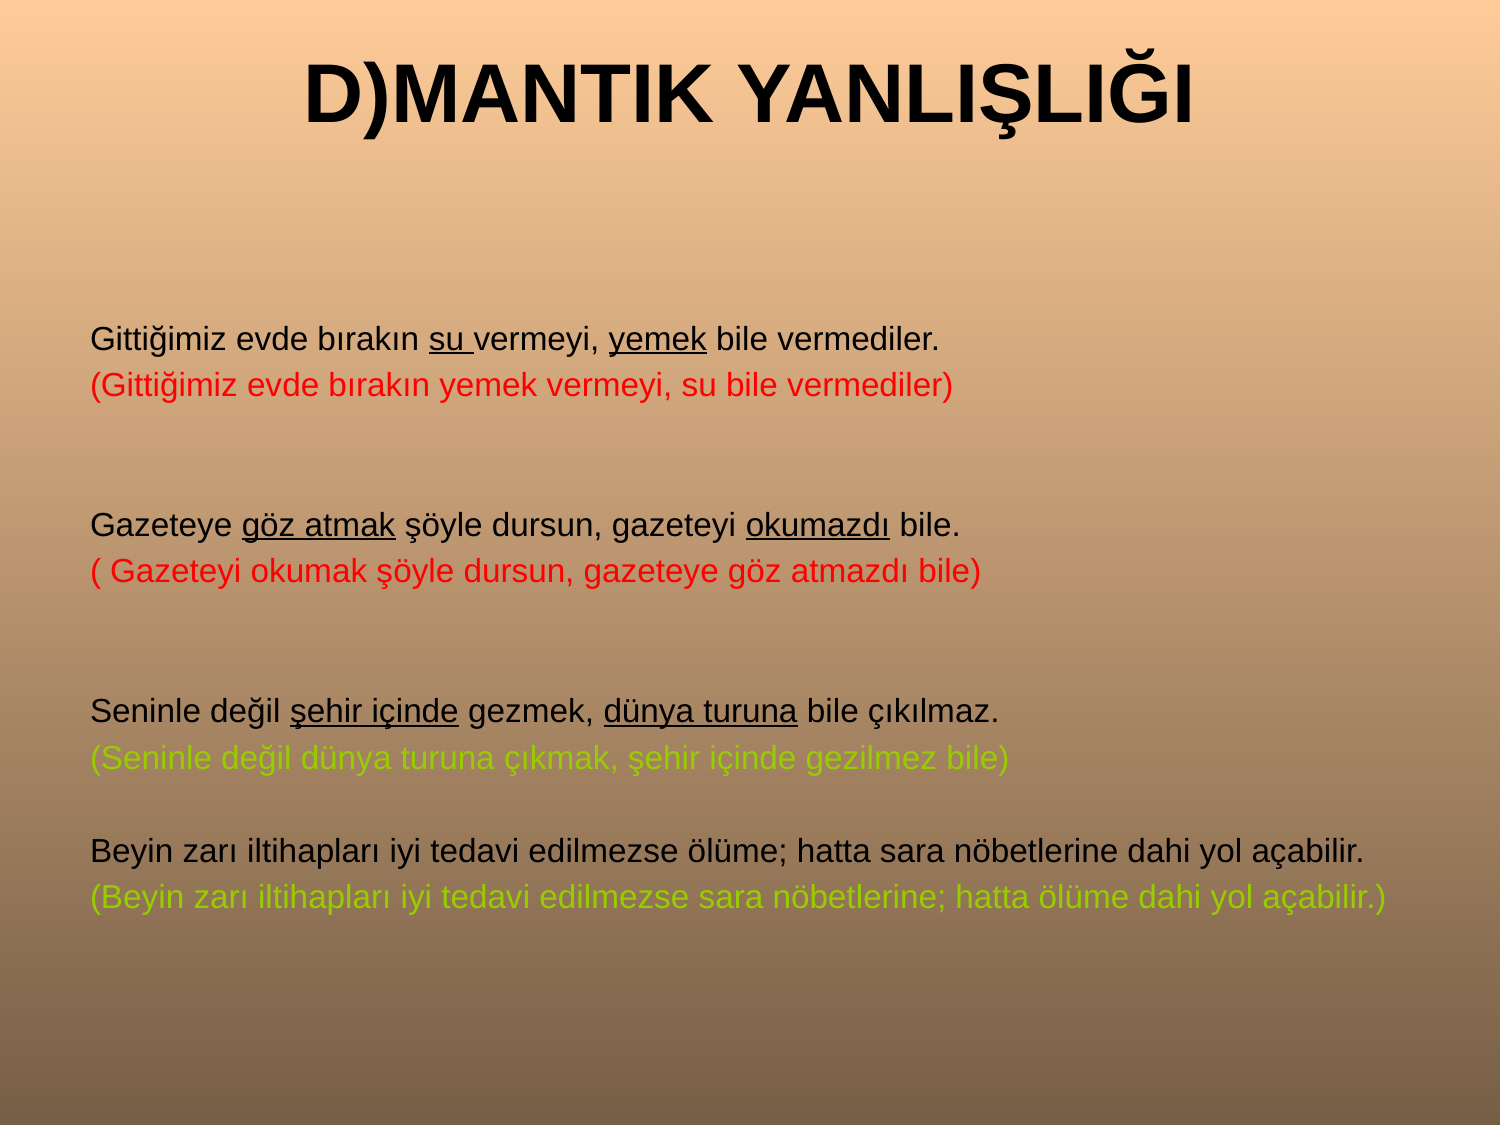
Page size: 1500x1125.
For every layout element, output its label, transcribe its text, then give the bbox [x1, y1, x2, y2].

list Gittiğimiz evde bırakın su vermeyi, yemek bile vermediler. (Gittiğimiz evde bırakın yemek vermeyi, su bile vermediler) Gazeteye göz atmak şöyle dursun, gazeteyi okumazdı bile. ( Gazeteyi okumak şöyle dursun, gazeteye göz atmazdı bile) Seninle değil şehir içinde gezmek, dünya turuna bile çıkılmaz. (Seninle değil dünya turuna çıkmak, şehir içinde gezilmez bile) Beyin zarı iltihapları iyi tedavi edilmezse ölüme; hatta sara nöbetlerine dahi yol açabilir. (Beyin zarı iltihapları iyi tedavi edilmezse sara nöbetlerine; hatta ölüme dahi yol açabilir.) [74, 262, 1426, 1006]
title D)MANTIK YANLIŞLIĞI [74, 44, 1426, 233]
